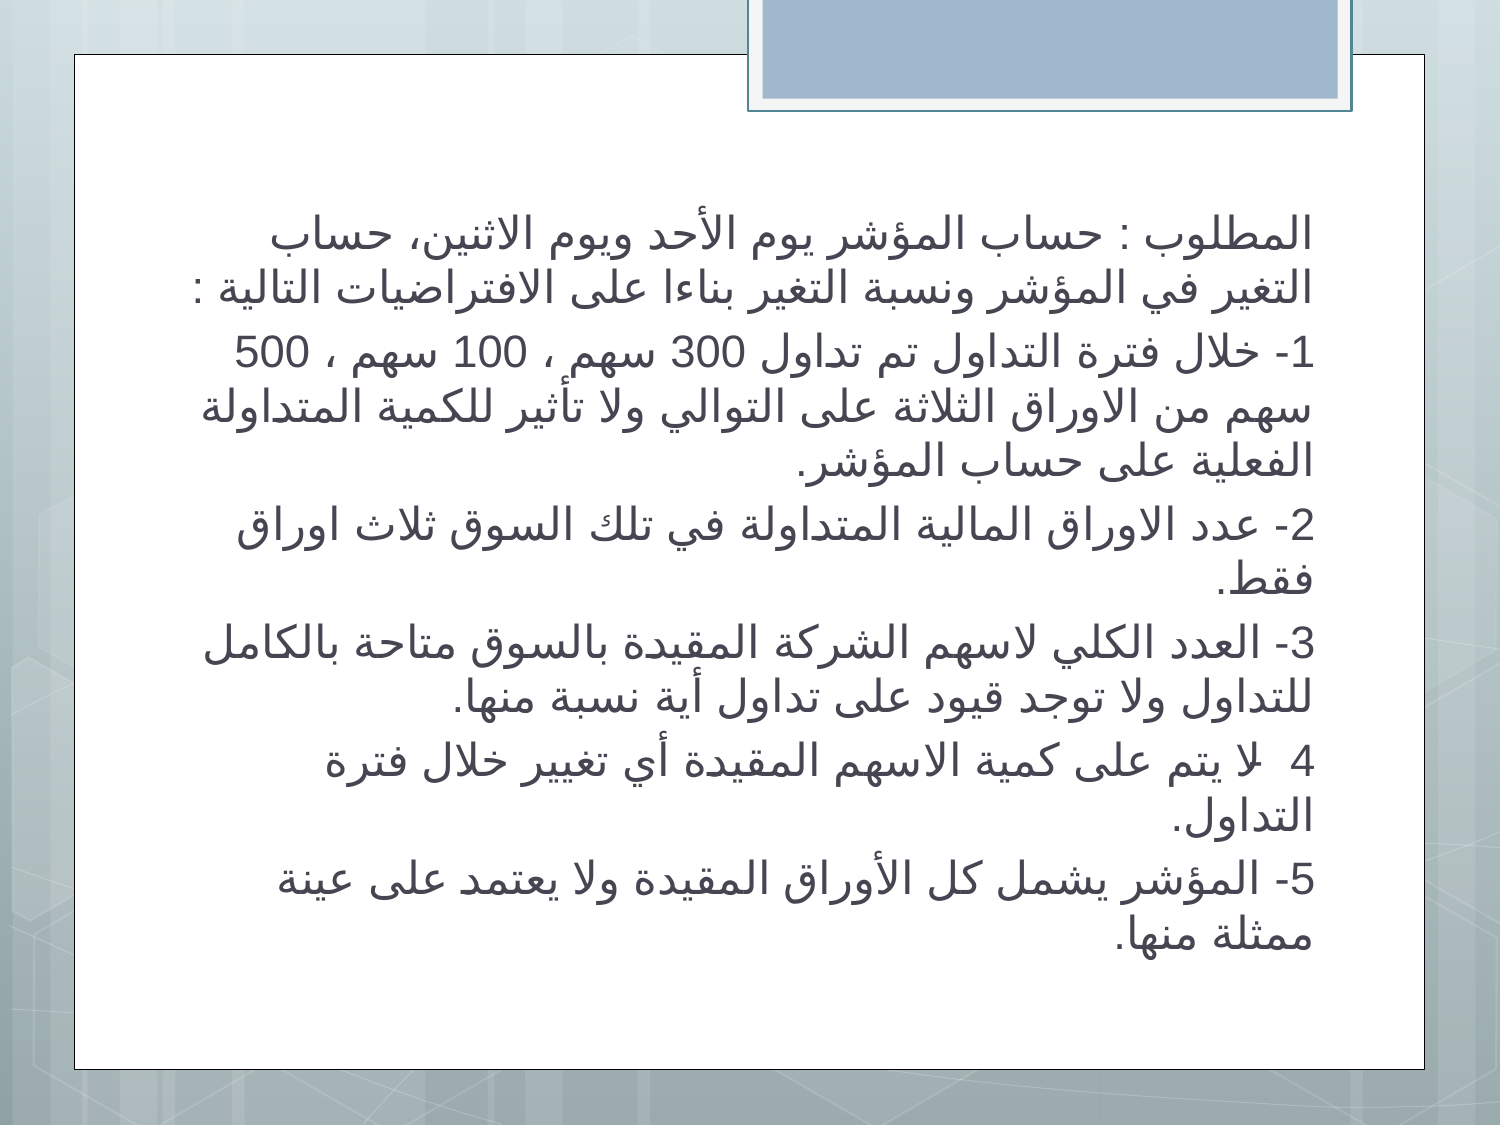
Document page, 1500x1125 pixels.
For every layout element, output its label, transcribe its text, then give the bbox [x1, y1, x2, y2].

list المطلوب : حساب المؤشر يوم الأحد ويوم الاثنين، حساب التغير في المؤشر ونسبة التغير بناءا على الافتراضيات التالية : 1- خلال فترة التداول تم تداول 300 سهم ، 100 سهم ، 500 سهم من الاوراق الثلاثة على التوالي ولا تأثير للكمية المتداولة الفعلية على حساب المؤشر. 2- عدد الاوراق المالية المتداولة في تلك السوق ثلاث اوراق فقط. 3- العدد الكلي لاسهم الشركة المقيدة بالسوق متاحة بالكامل للتداول ولا توجد قيود على تداول أية نسبة منها. 4- لا يتم على كمية الاسهم المقيدة أي تغيير خلال فترة التداول. 5- المؤشر يشمل كل الأوراق المقيدة ولا يعتمد على عينة ممثلة منها. [171, 196, 1341, 981]
